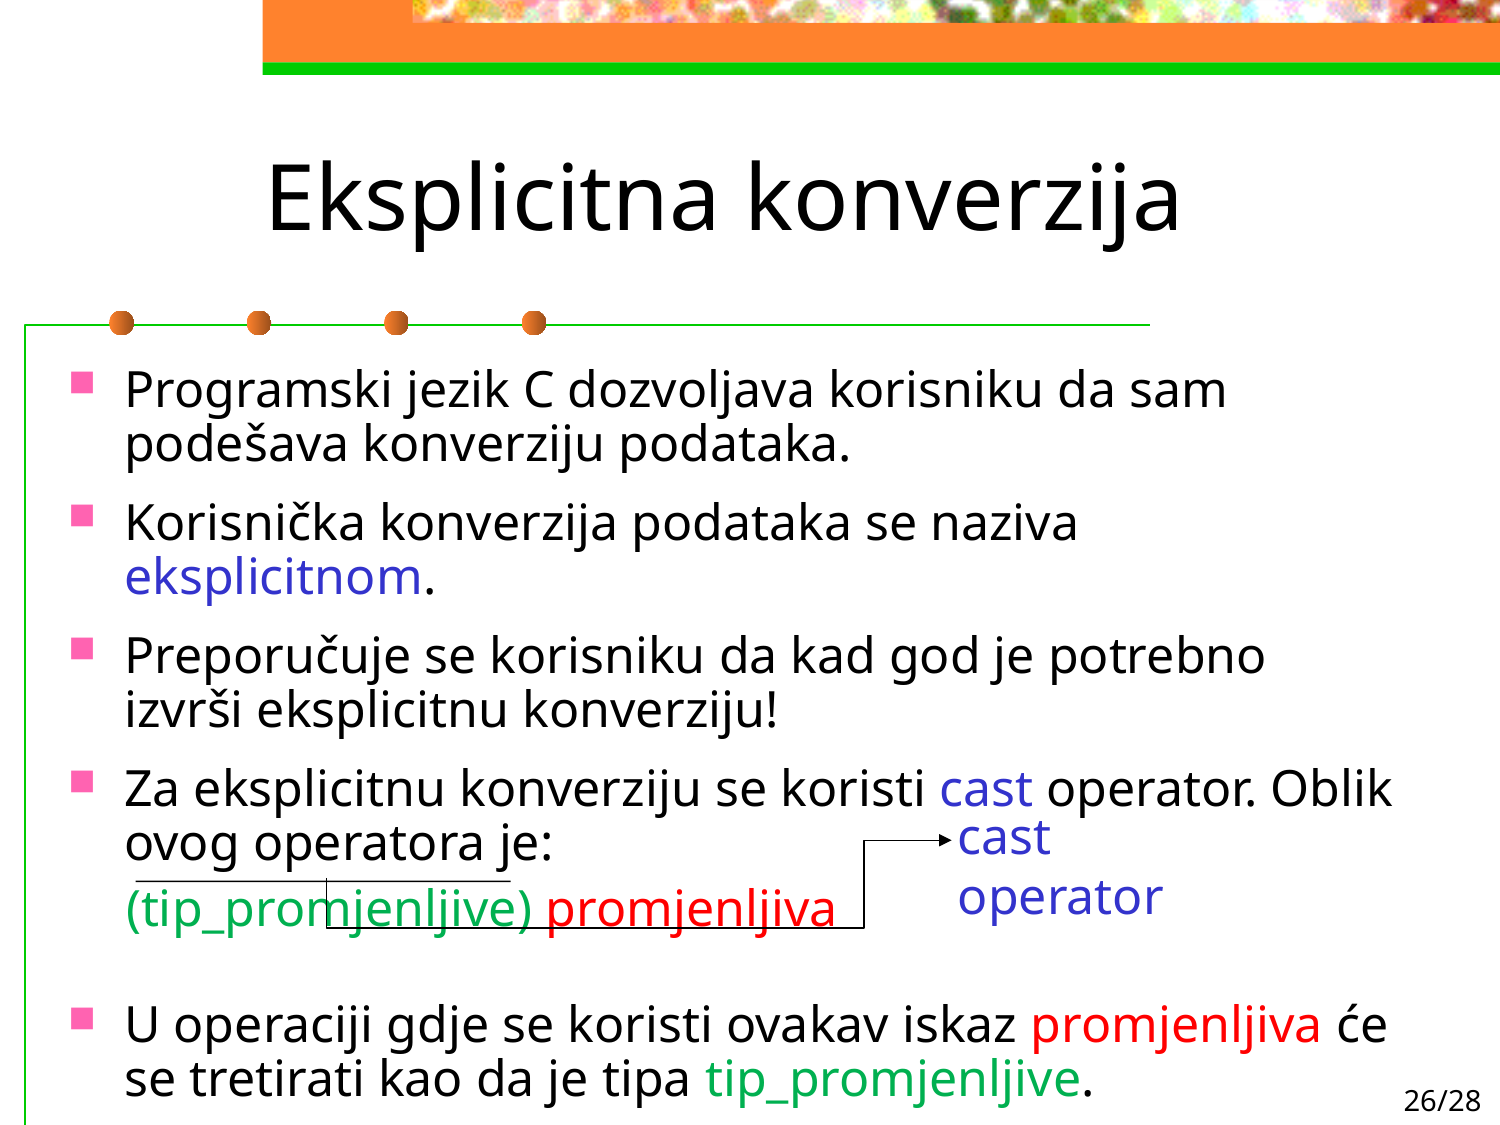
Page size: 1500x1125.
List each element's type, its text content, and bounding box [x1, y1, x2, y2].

list Programski jezik C dozvoljava korisniku da sam podešava konverziju podataka. Korisnička konverzija podataka se naziva eksplicitnom. Preporučuje se korisniku da kad god je potrebno izvrši eksplicitnu konverziju! Za eksplicitnu konverziju se koristi cast operator. Oblik ovog operatora je: (tip_promjenljive) promjenljiva U operaciji gdje se koristi ovakav iskaz promjenljiva će se tretirati kao da je tipa tip_promjenljive. [53, 356, 1413, 1094]
text_box [326, 834, 943, 929]
slide_number 26/28 [1364, 1049, 1497, 1125]
picture [412, 0, 1500, 23]
title Eksplicitna konverzija [87, 99, 1363, 288]
text_box cast operator [943, 797, 1270, 932]
